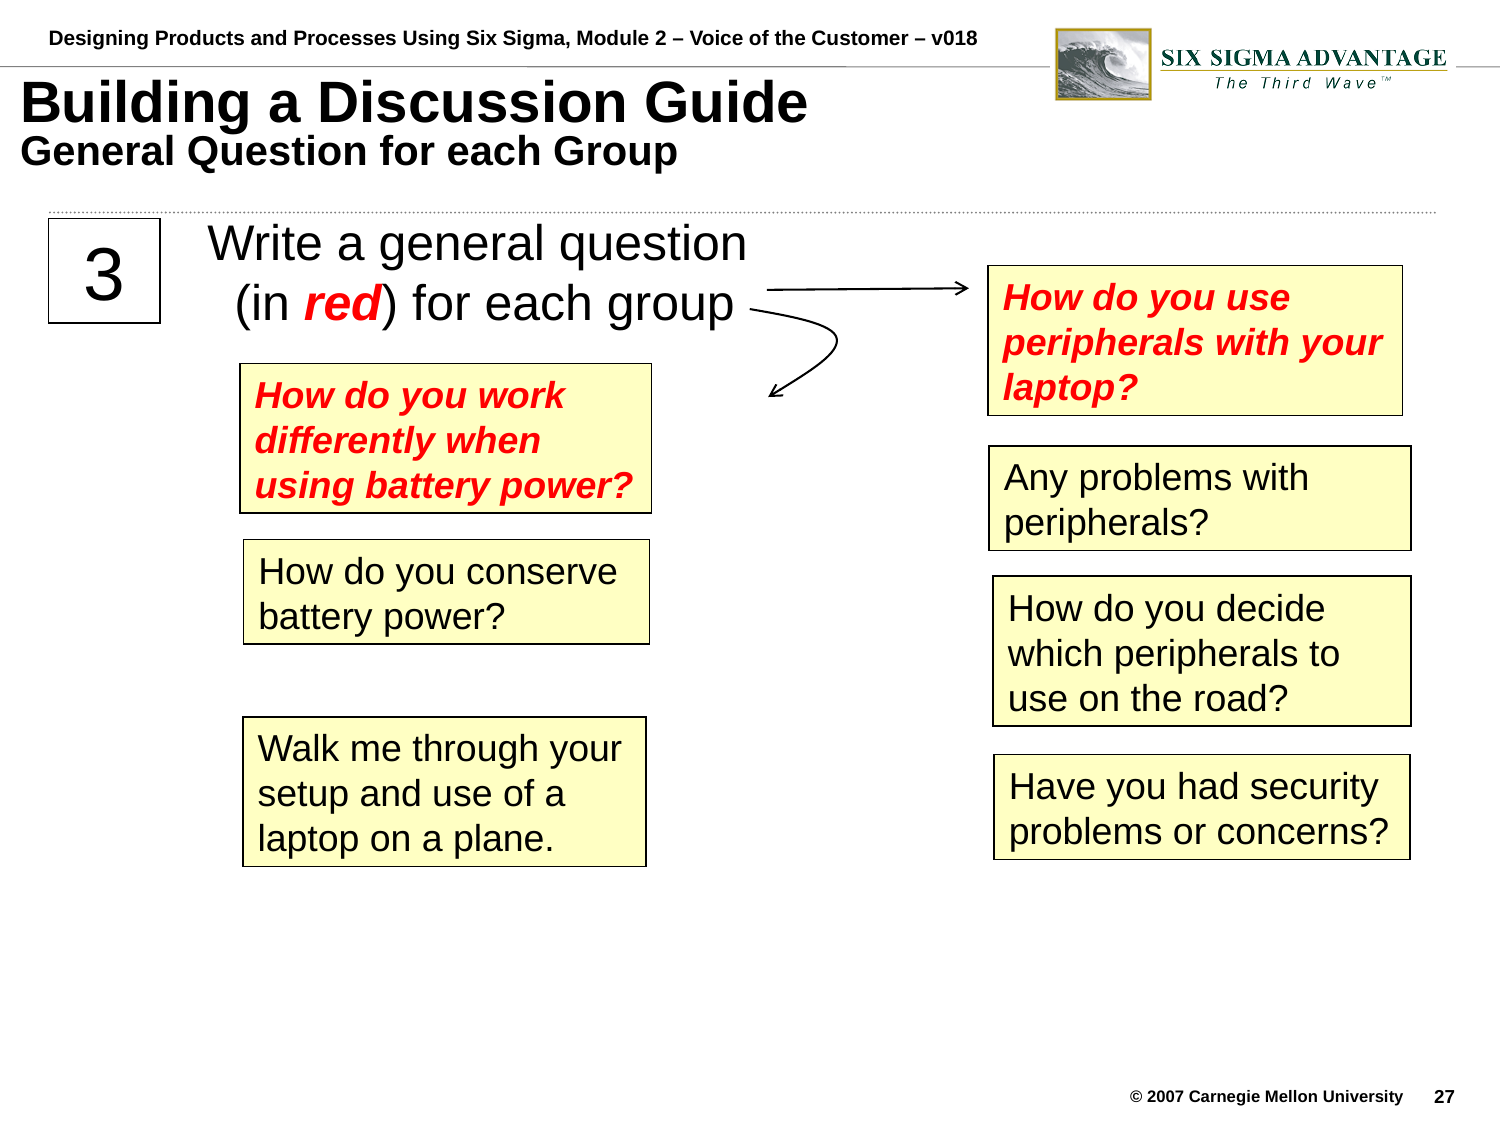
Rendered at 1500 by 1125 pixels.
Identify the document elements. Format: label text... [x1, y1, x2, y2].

text_box How do you use peripherals with your laptop? [988, 265, 1403, 416]
text_box How do you work differently when using battery power? [239, 363, 652, 514]
title Building a Discussion Guide General Question for each Group [20, 77, 1500, 175]
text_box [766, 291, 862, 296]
text_box 3 [48, 218, 121, 324]
text_box Write a general question (in red) for each group [121, 202, 862, 338]
text_box Have you had security problems or concerns? [993, 754, 1410, 860]
text_box How do you conserve battery power? [243, 539, 650, 644]
text_box Any problems with peripherals? [988, 445, 1412, 551]
picture [1049, 24, 1456, 104]
text_box How do you decide which peripherals to use on the road? [993, 576, 1411, 726]
text_box Walk me through your setup and use of a laptop on a plane. [242, 716, 646, 867]
text_box [749, 308, 838, 398]
